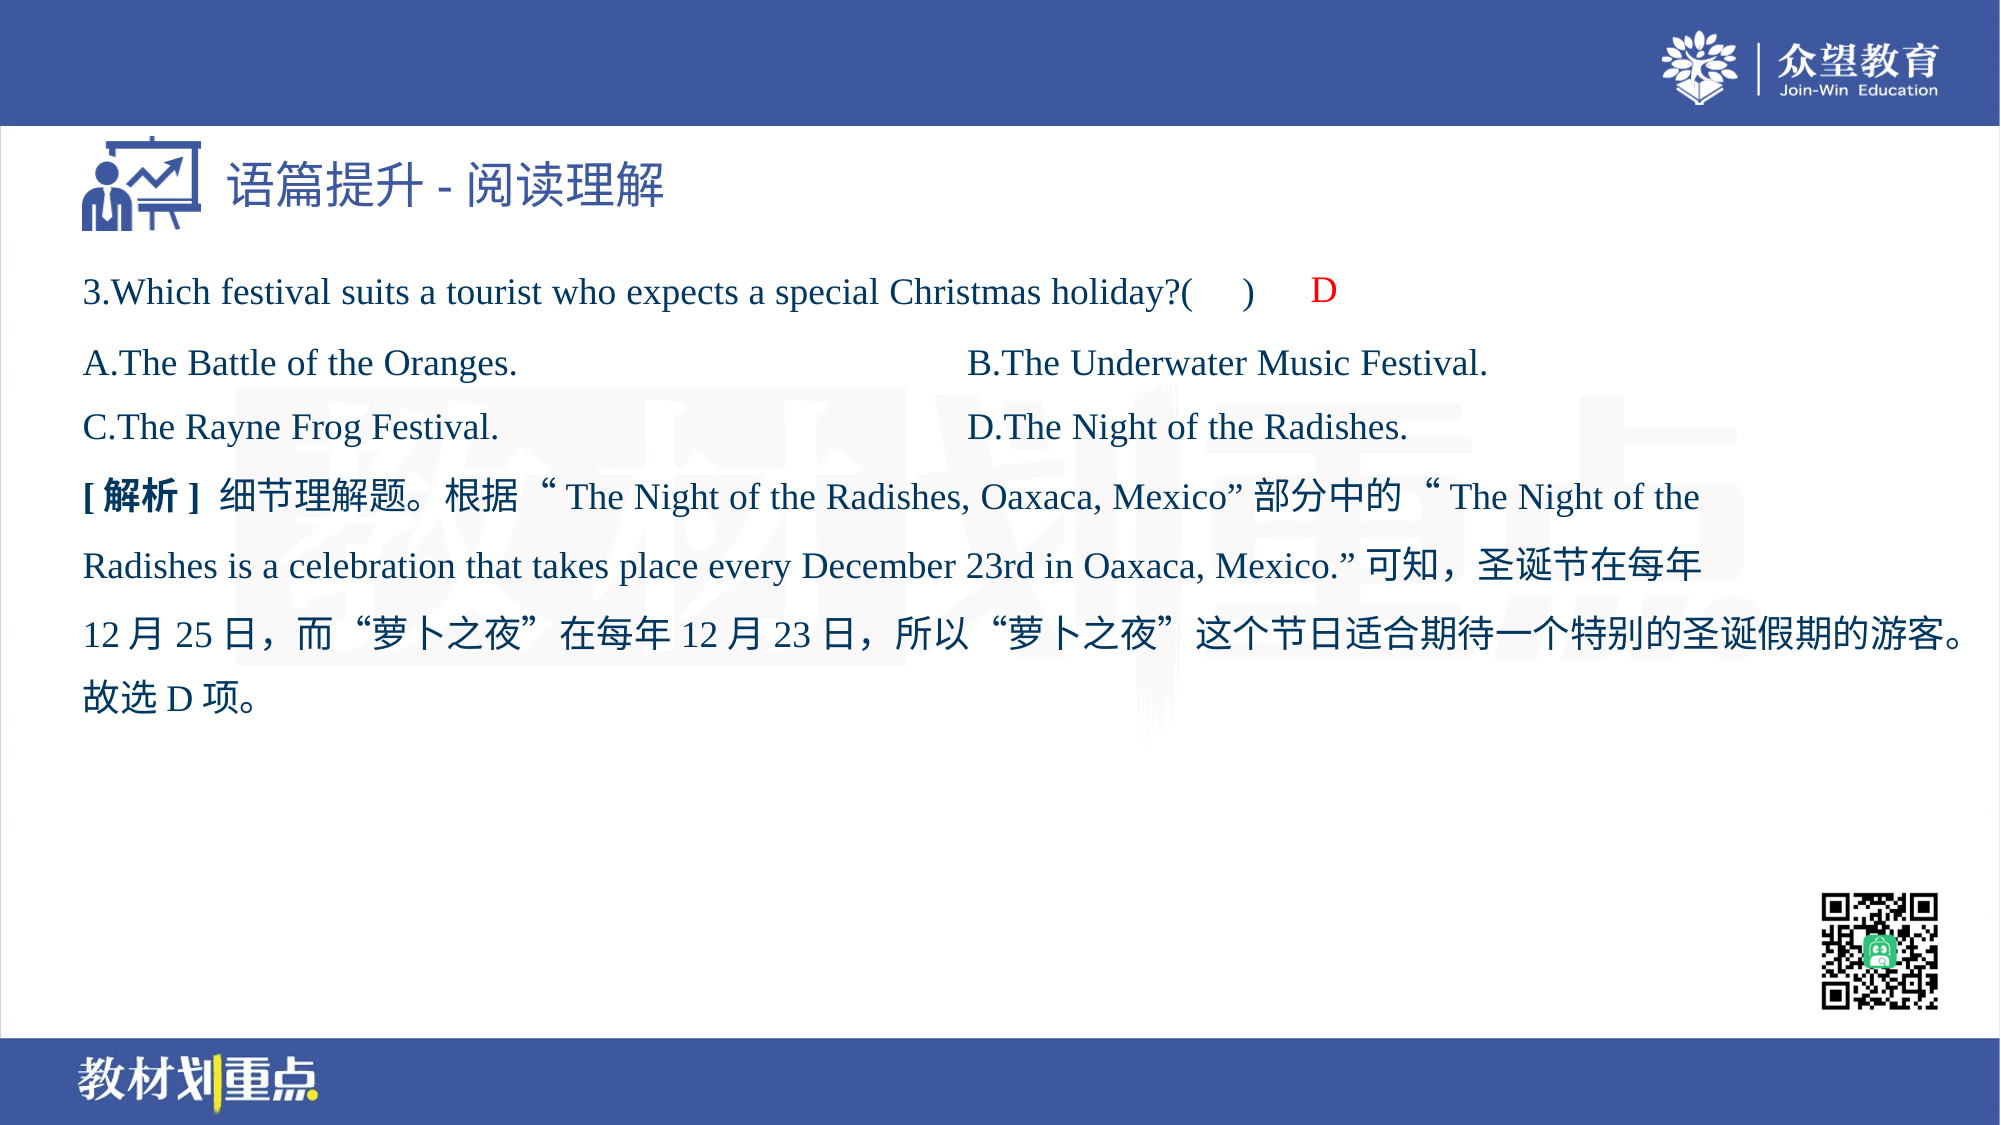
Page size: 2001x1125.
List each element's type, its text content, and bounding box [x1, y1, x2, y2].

text_box [解析] 细节理解题。根据“The Night of the Radishes, Oaxaca, Mexico”部分中的“The Night of the Radishes is a celebration that takes place every December 23rd in Oaxaca, Mexico.”可知，圣诞节在每年 12月25日，而“萝卜之夜”在每年12月23日，所以“萝卜之夜”这个节日适合期待一个特别的圣诞假期的游客。 故选D项。 [82, 448, 1817, 713]
text_box 3.Which festival suits a tourist who expects a special Christmas holiday?( ) [82, 247, 1817, 306]
text_box D [1296, 245, 1352, 304]
text_box A.The Battle of the Oranges. B.The Underwater Music Festival. C.The Rayne Frog Festival. D.The Night of the Radishes. [82, 313, 1817, 441]
picture [0, 0, 2000, 1125]
